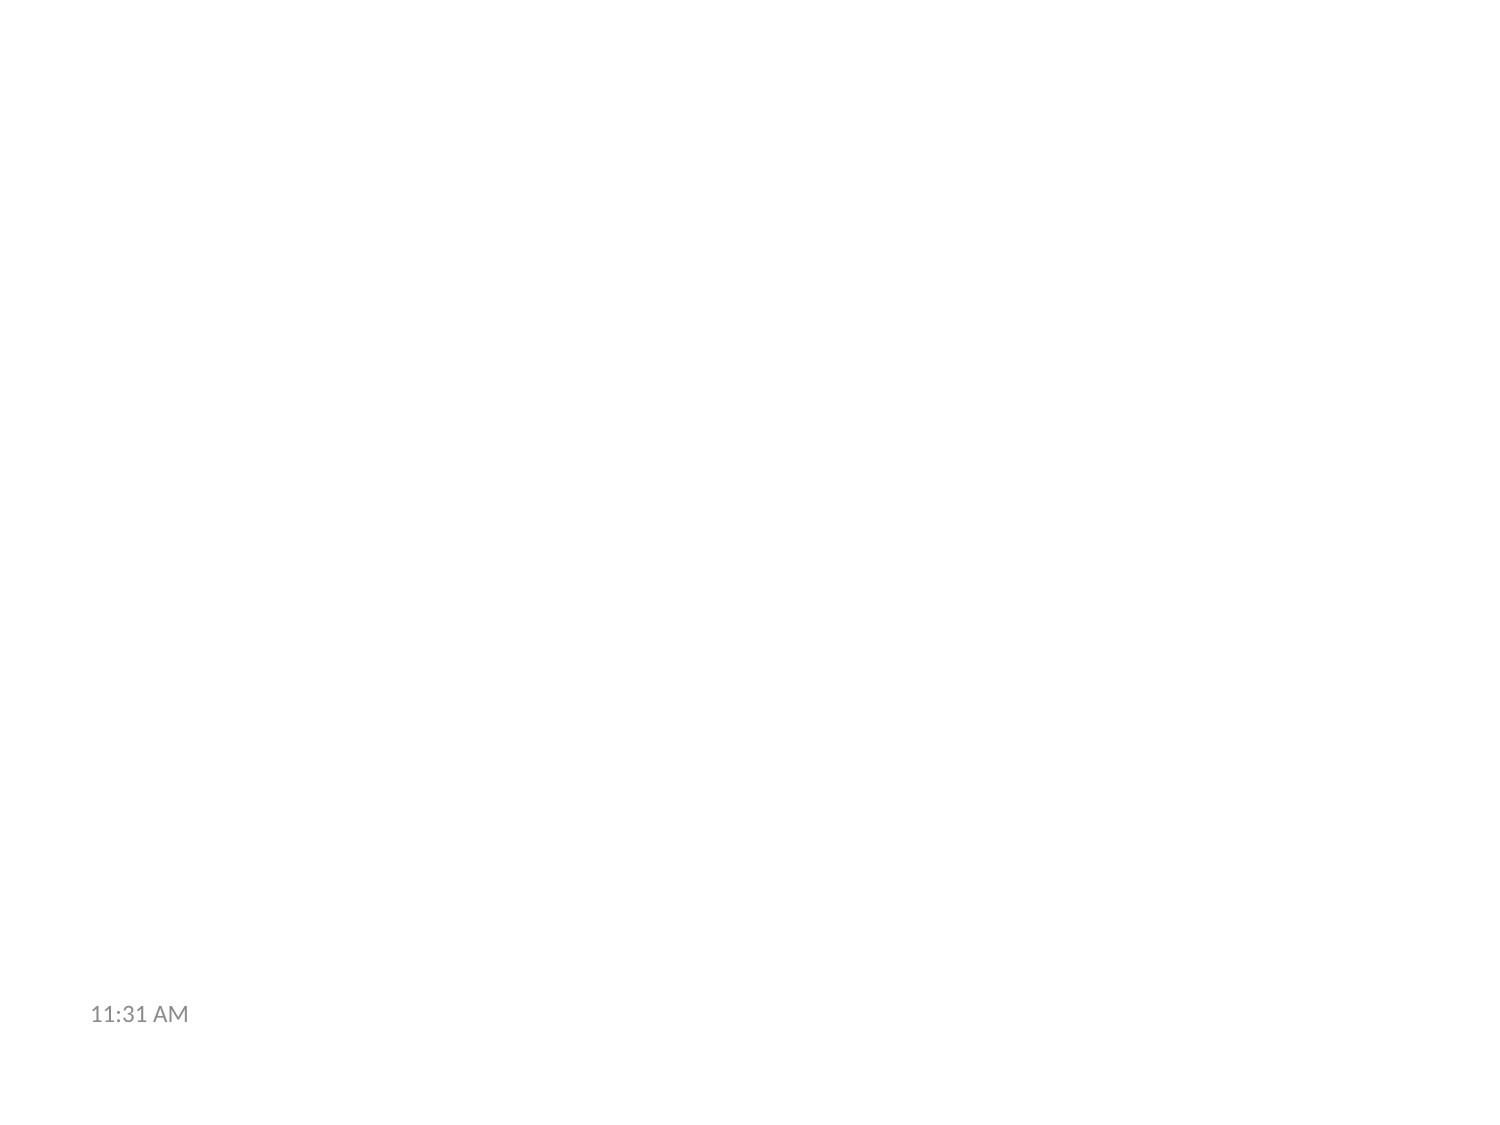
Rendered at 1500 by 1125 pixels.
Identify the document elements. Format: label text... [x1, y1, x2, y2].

text_box 3:35 PM [75, 982, 425, 1043]
